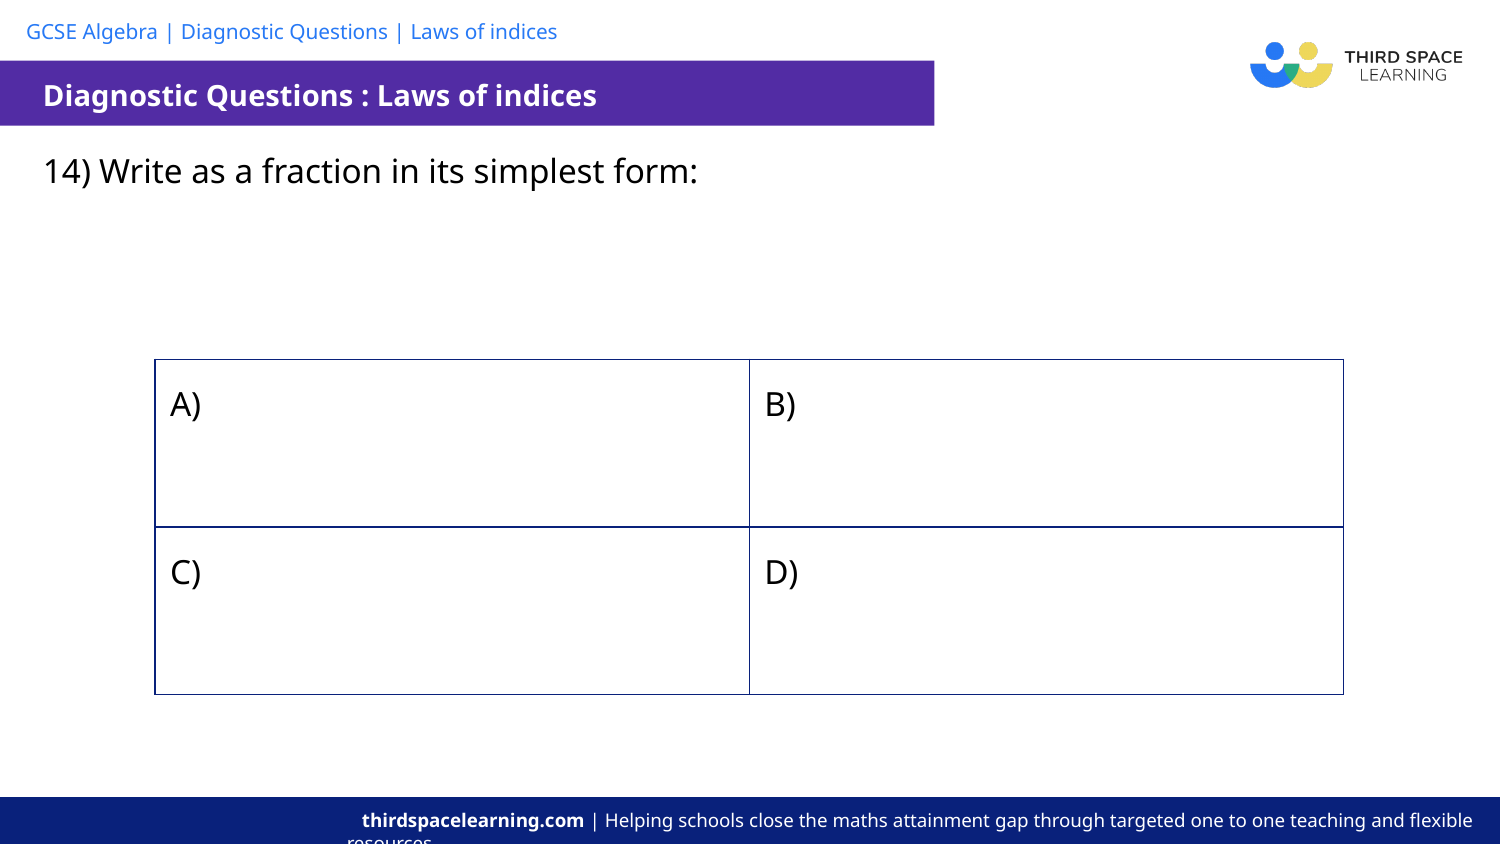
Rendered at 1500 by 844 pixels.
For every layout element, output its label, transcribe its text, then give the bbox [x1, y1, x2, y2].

picture [1250, 33, 1465, 99]
text_box Diagnostic Questions : Laws of indices [27, 61, 778, 127]
